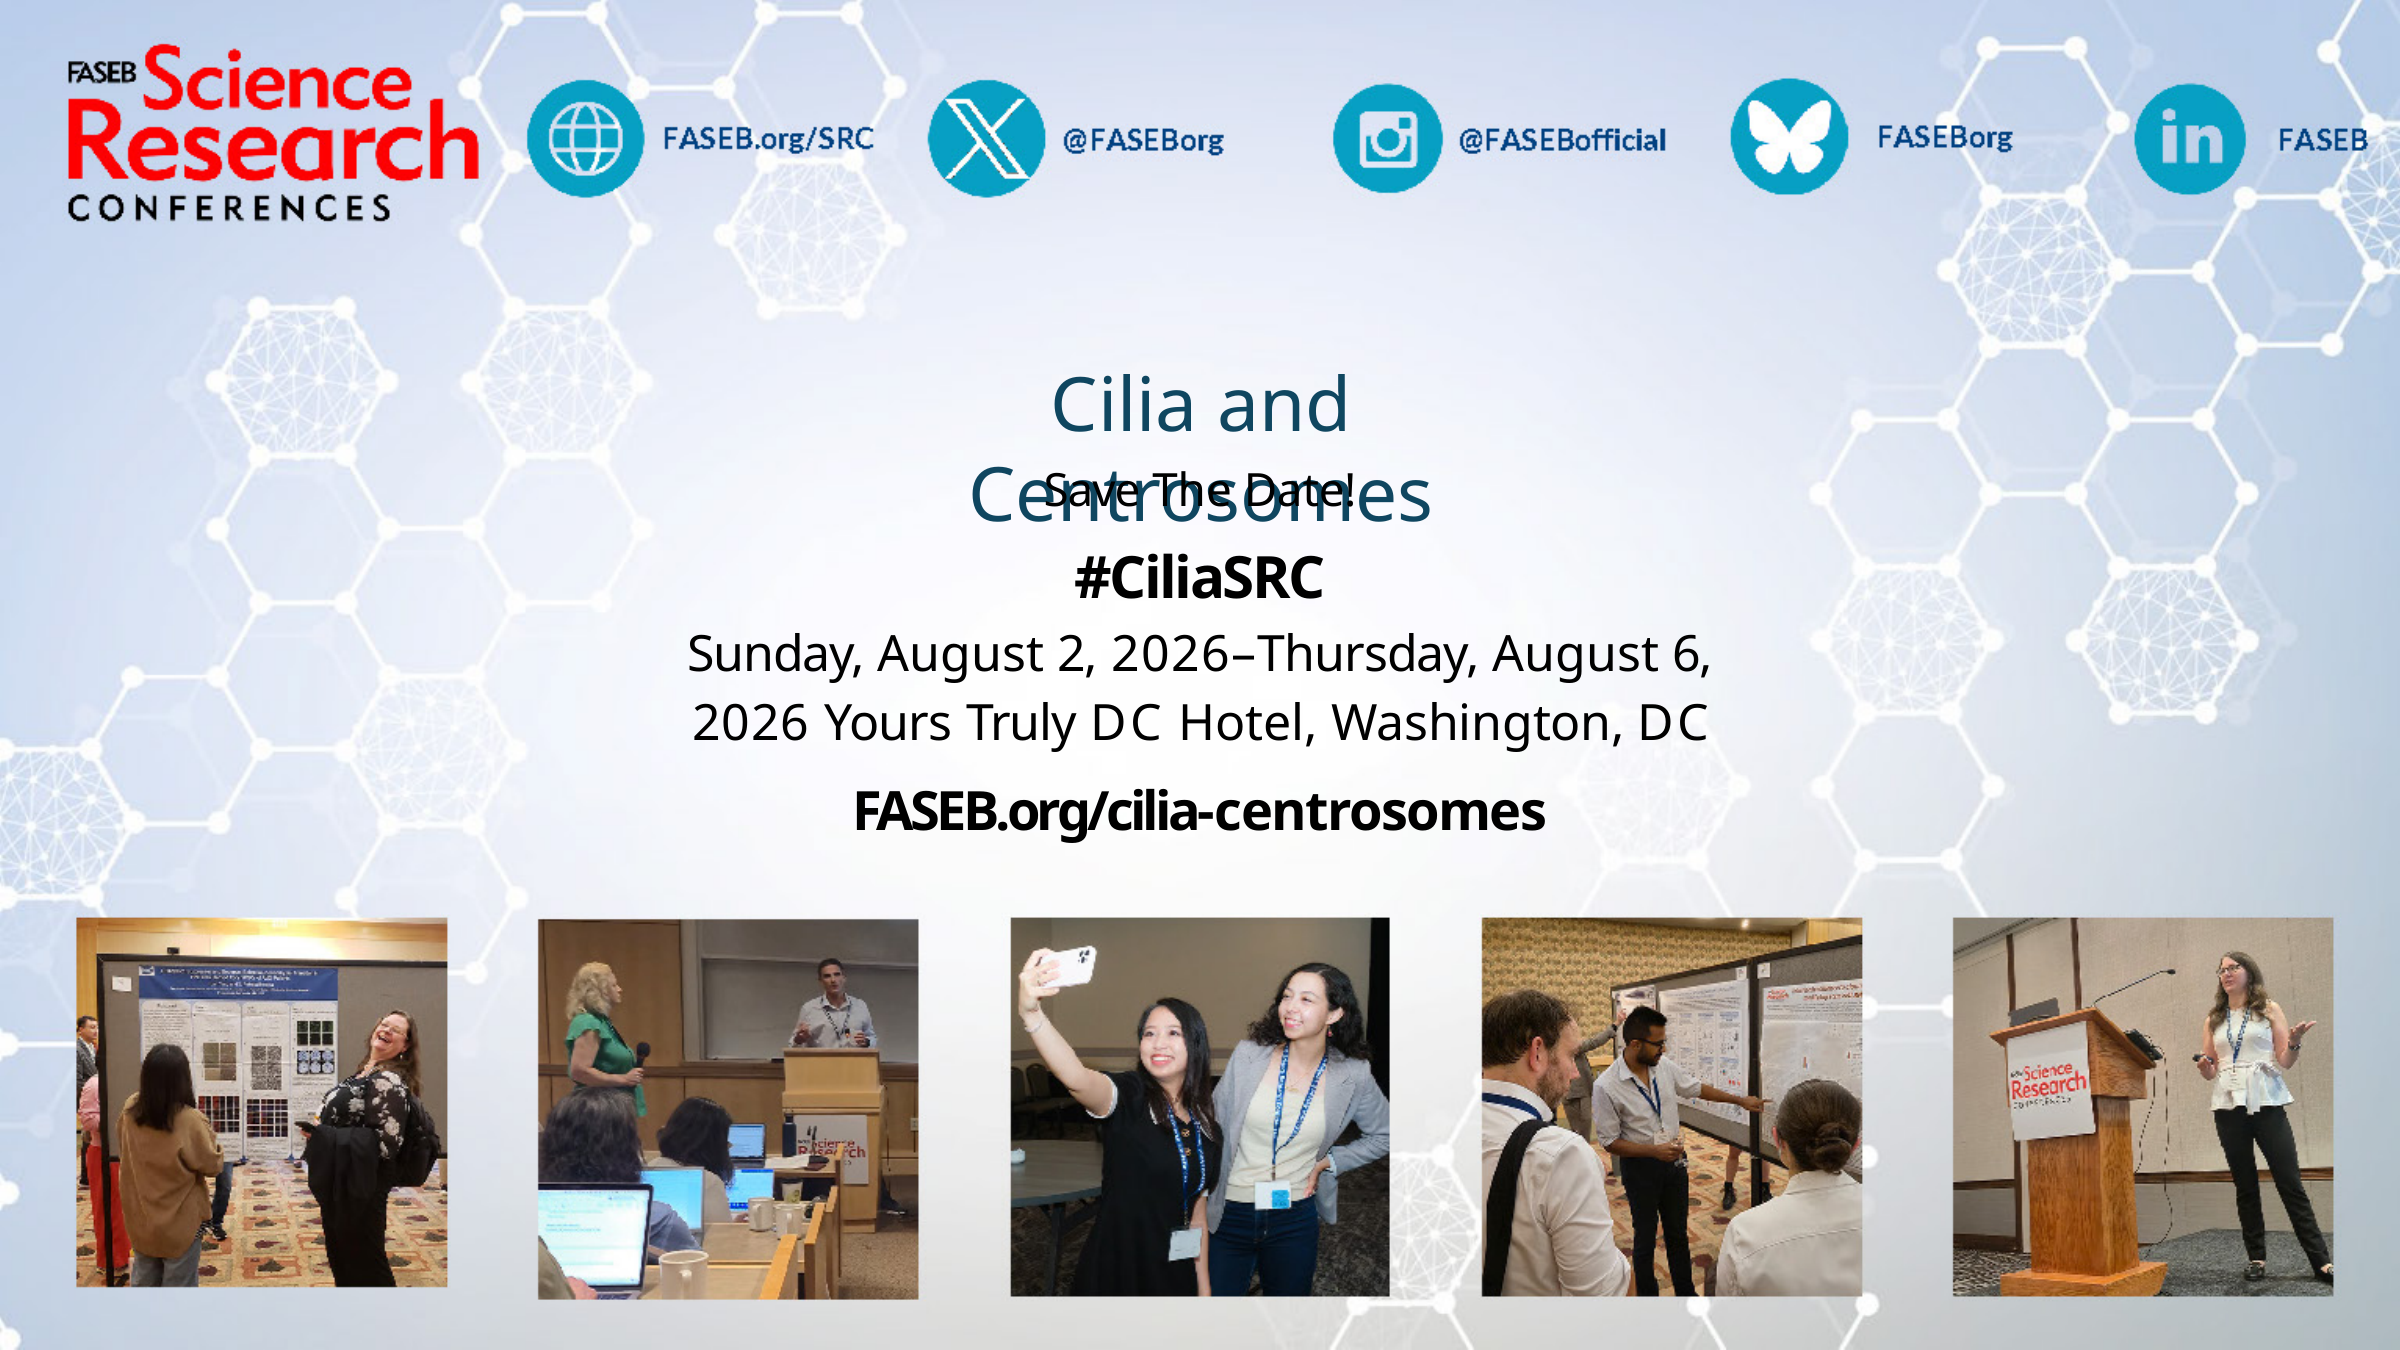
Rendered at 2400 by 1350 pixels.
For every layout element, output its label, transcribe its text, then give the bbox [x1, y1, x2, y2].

picture [0, 0, 2400, 1350]
title Cilia and Centrosomes [830, 353, 1570, 439]
text_box Save The Date! #CiliaSRC Sunday, August 2, 2026–Thursday, August 6, 2026 Yours Truly DC Hotel, Washington, DC FASEB.org/cilia-centrosomes [644, 439, 1756, 842]
